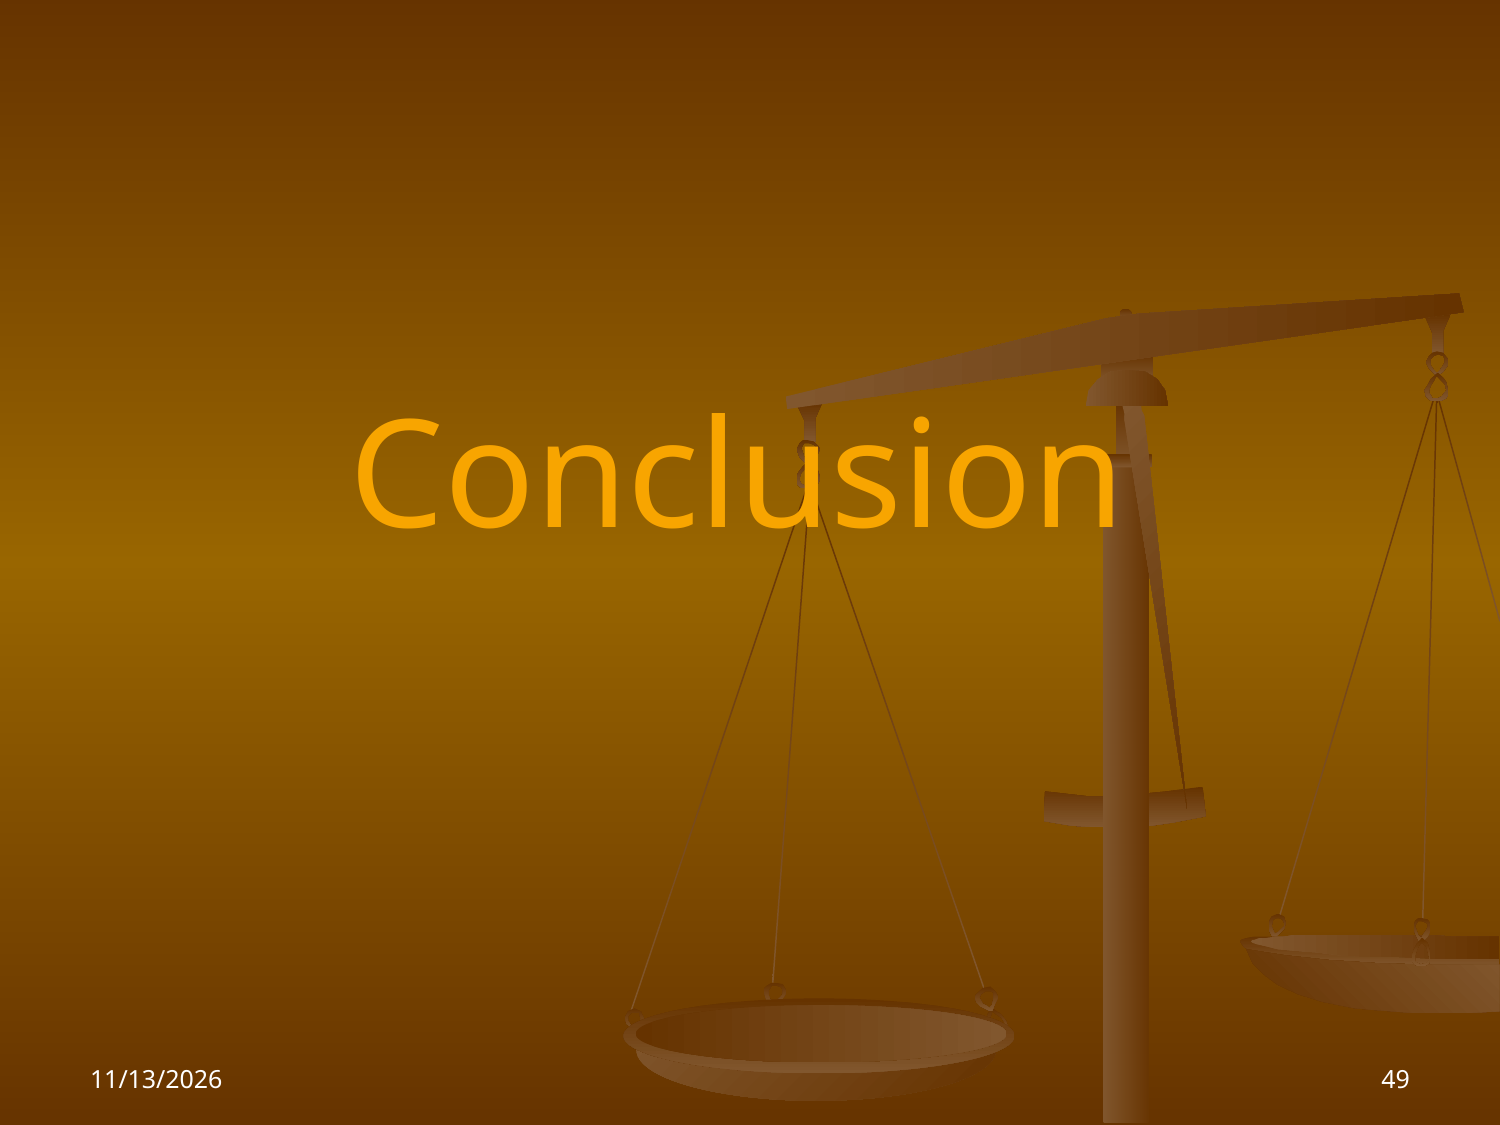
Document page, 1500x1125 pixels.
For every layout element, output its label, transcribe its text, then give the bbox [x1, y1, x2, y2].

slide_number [74, 1029, 426, 1106]
list Conclusion [62, 249, 1413, 438]
slide_number 49 [1074, 1029, 1426, 1106]
